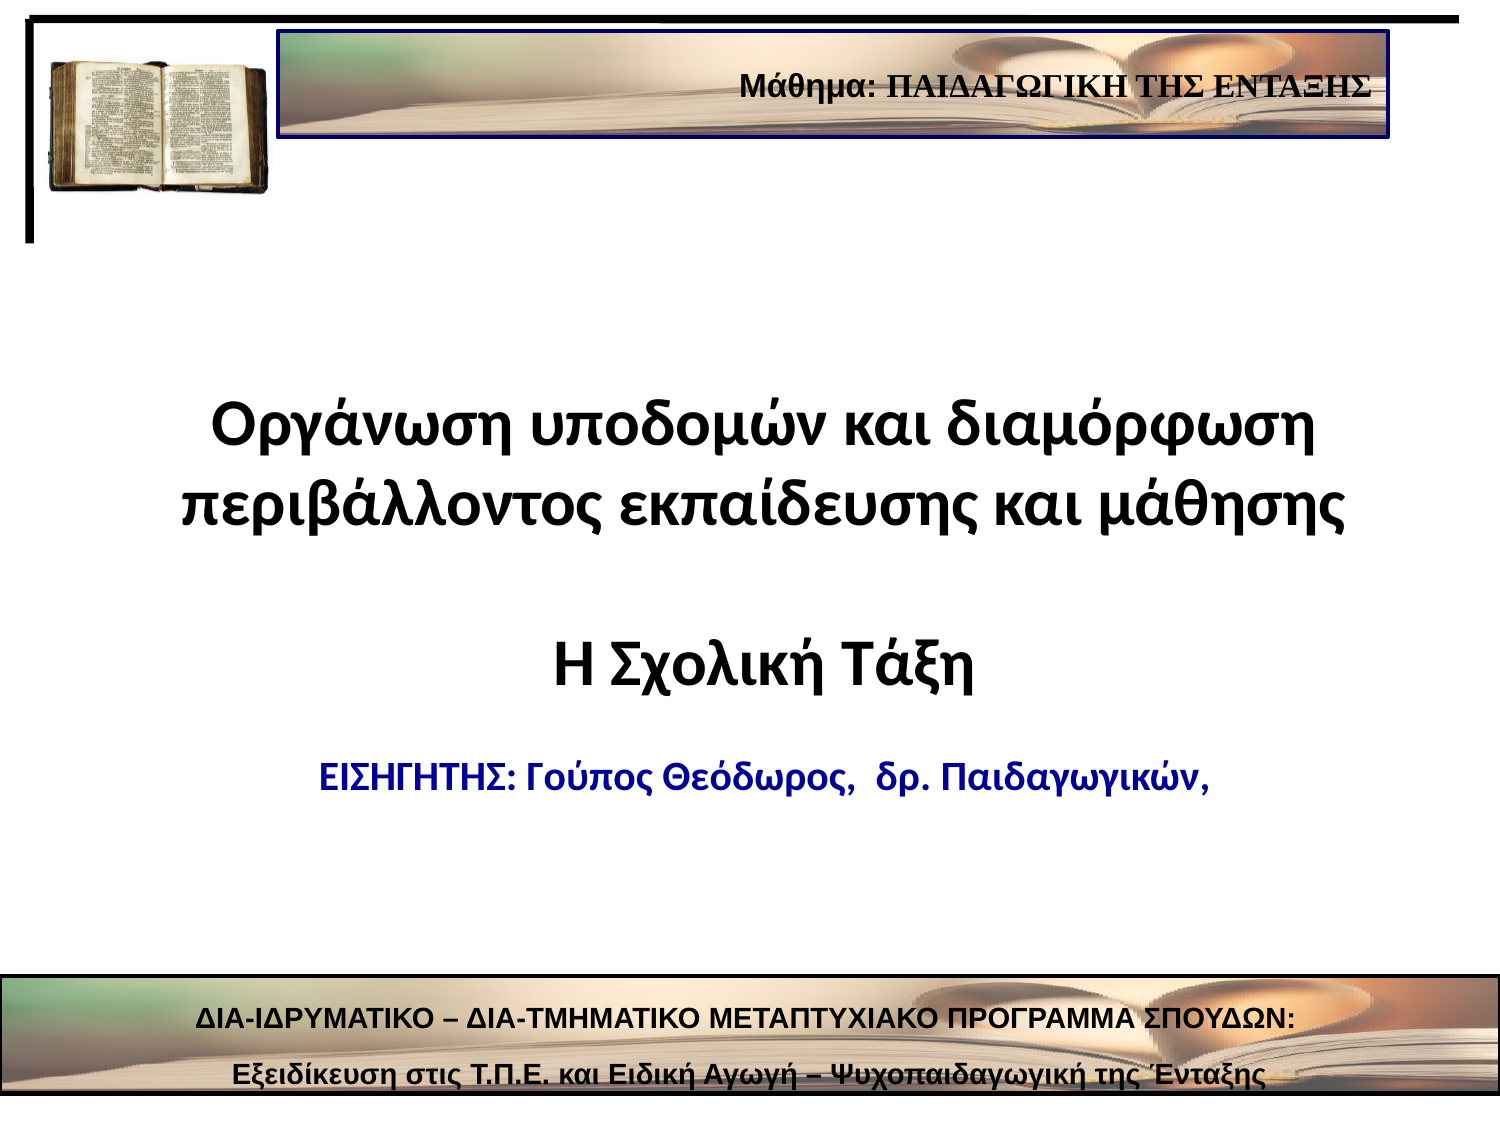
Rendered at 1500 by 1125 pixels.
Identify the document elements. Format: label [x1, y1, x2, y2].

text_box [0, 18, 1500, 1094]
picture [40, 54, 274, 200]
